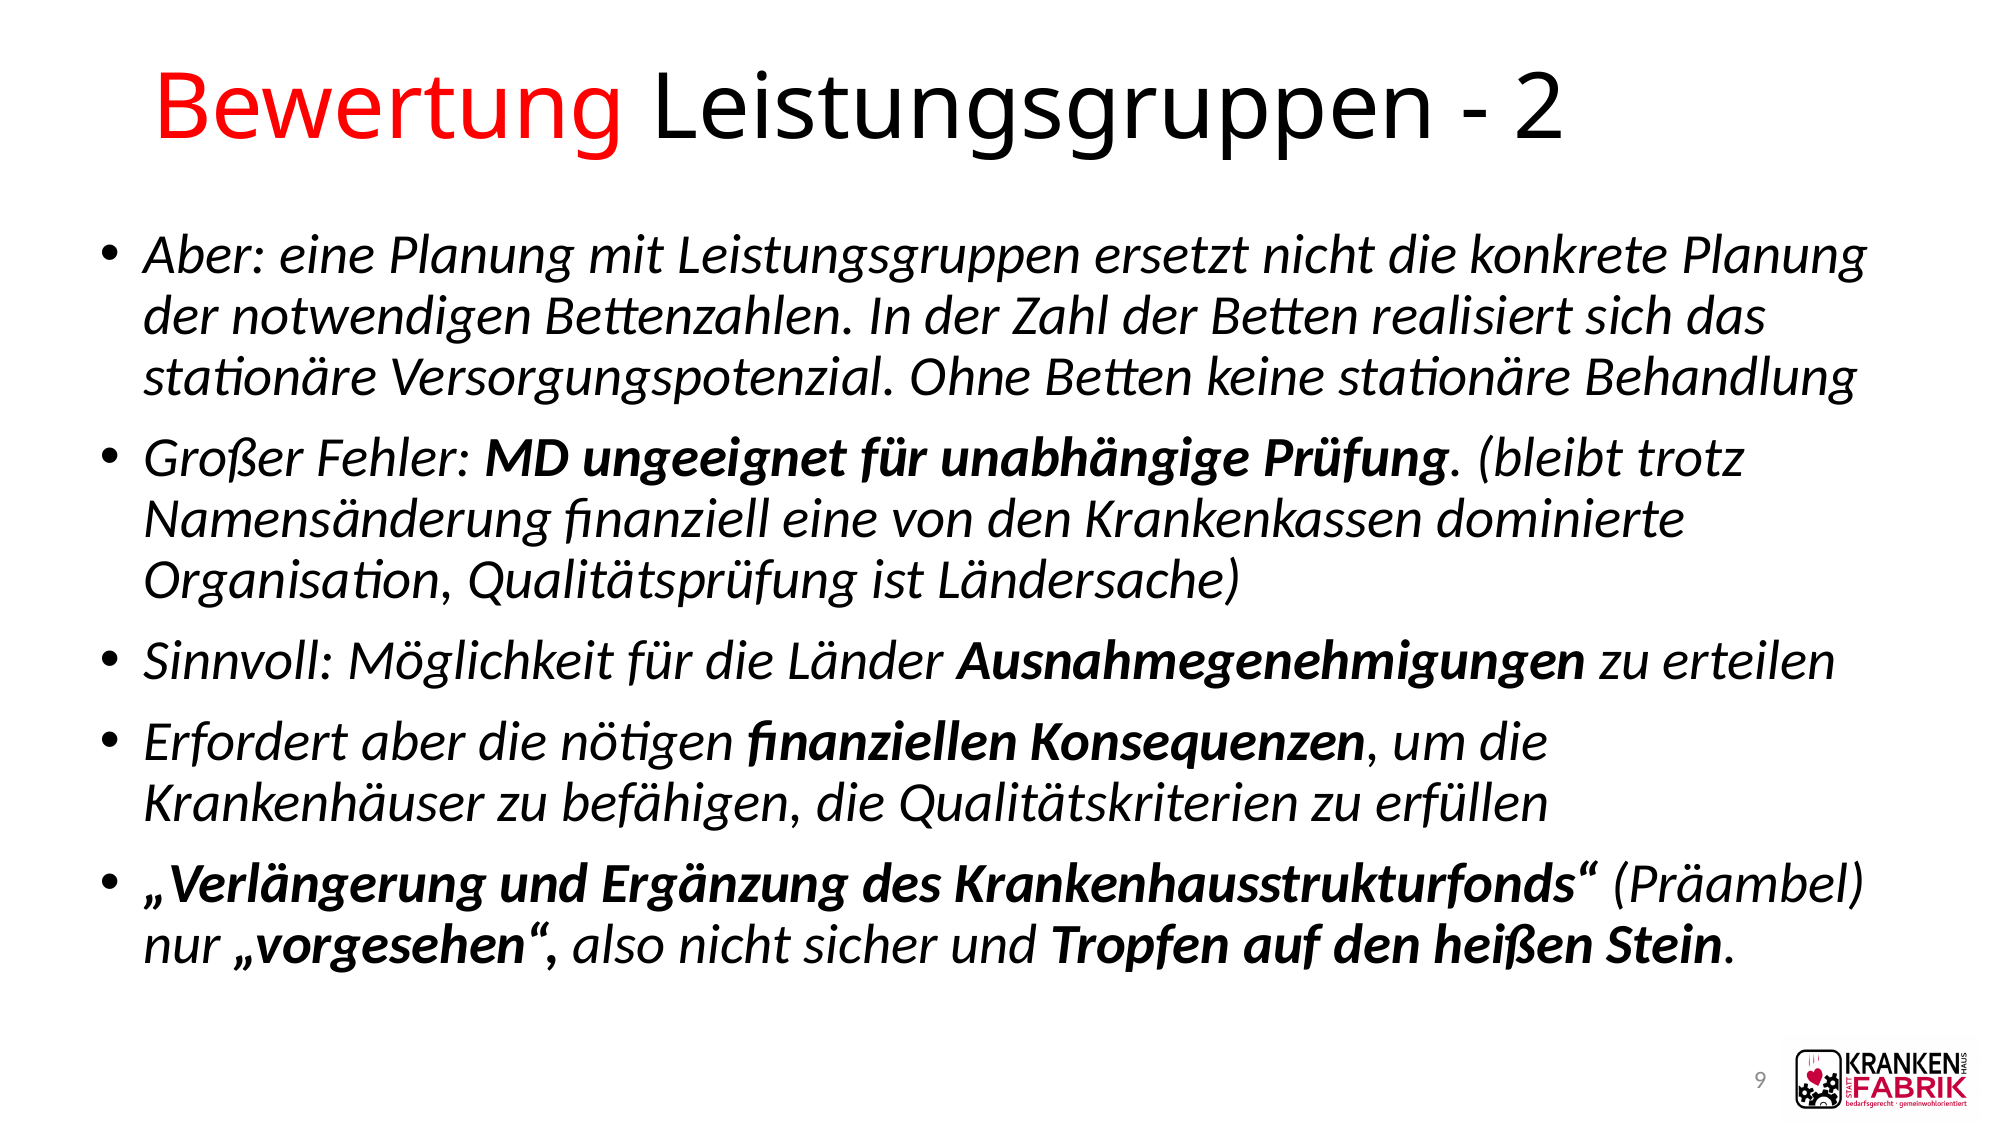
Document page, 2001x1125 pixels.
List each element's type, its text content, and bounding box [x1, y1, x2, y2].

picture [1781, 1035, 1981, 1123]
title Bewertung Leistungsgruppen - 2 [137, 0, 1863, 217]
slide_number 9 [1331, 1049, 1782, 1109]
list Aber: eine Planung mit Leistungsgruppen ersetzt nicht die konkrete Planung der notwendigen Bettenzahlen. In der Zahl der Betten realisiert sich das stationäre Versorgungspotenzial. Ohne Betten keine stationäre Behandlung Großer Fehler: MD ungeeignet für unabhängige Prüfung. (bleibt trotz Namensänderung finanziell eine von den Krankenkassen dominierte Organisation, Qualitätsprüfung ist Ländersache) Sinnvoll: Möglichkeit für die Länder Ausnahmegenehmigungen zu erteilen Erfordert aber die nötigen finanziellen Konsequenzen, um die Krankenhäuser zu befähigen, die Qualitätskriterien zu erfüllen „Verlängerung und Ergänzung des Krankenhausstrukturfonds“ (Präambel) nur „vorgesehen“, also nicht sicher und Tropfen auf den heißen Stein. [85, 217, 1903, 1043]
